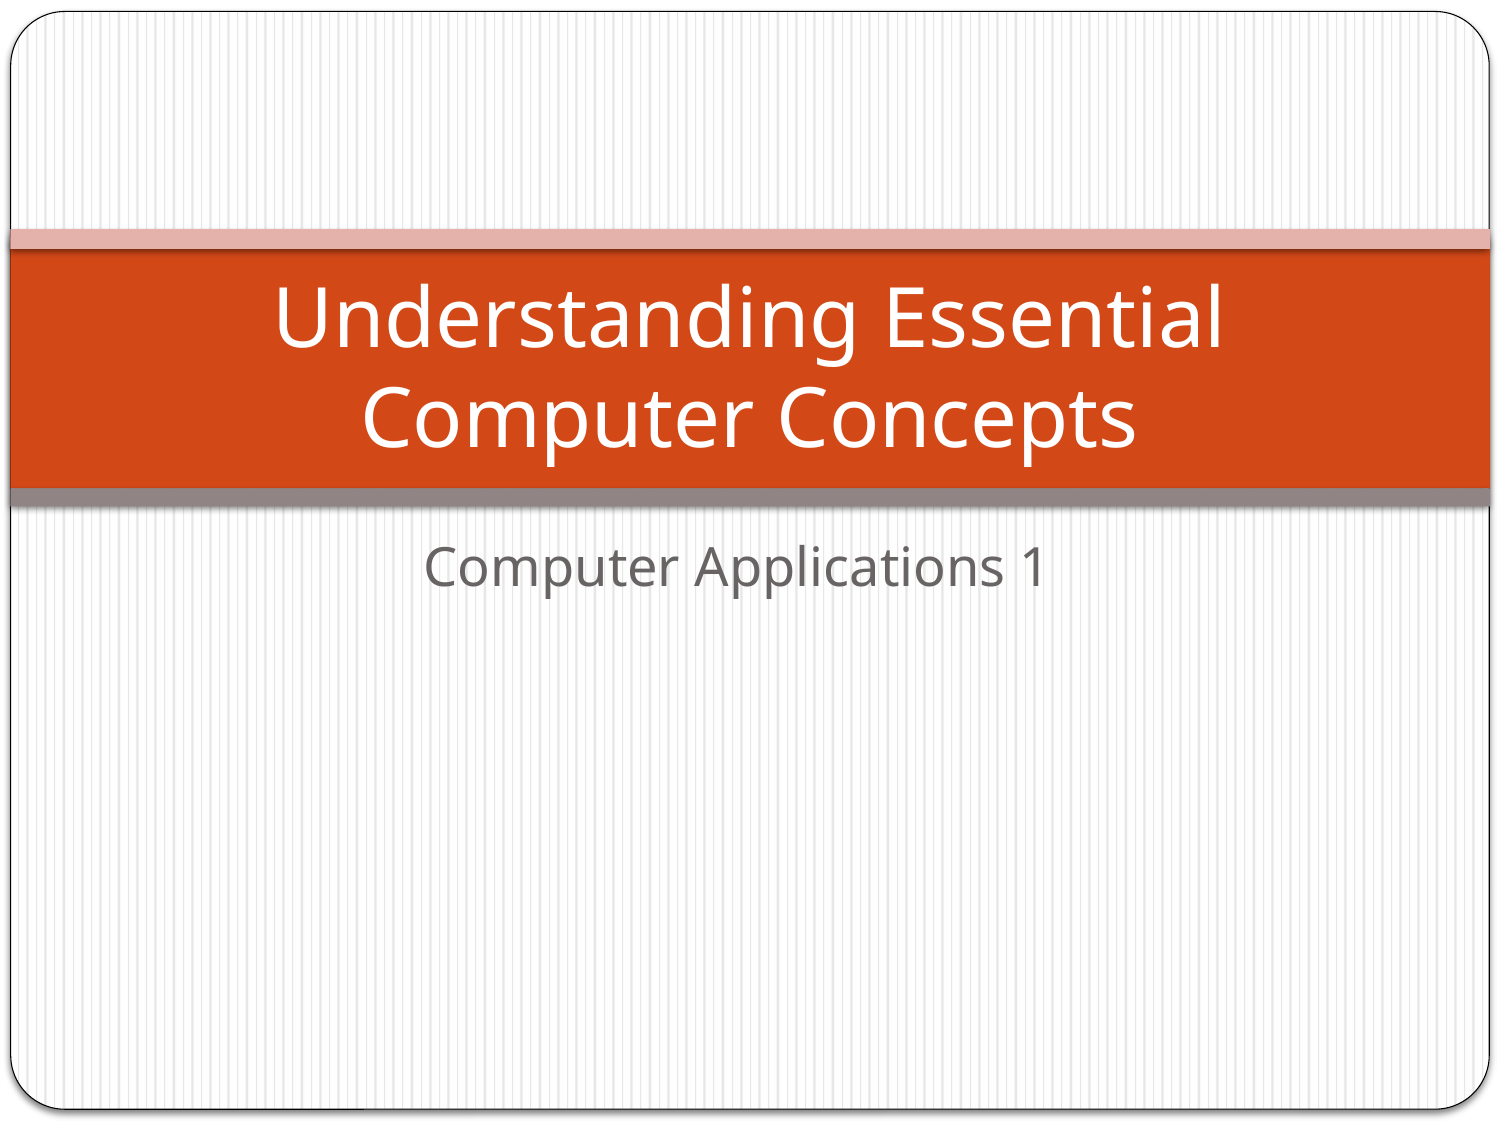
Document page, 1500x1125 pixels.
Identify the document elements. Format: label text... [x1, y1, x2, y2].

subtitle Computer Applications 1 [212, 525, 1263, 788]
title Understanding Essential Computer Concepts [75, 247, 1425, 489]
